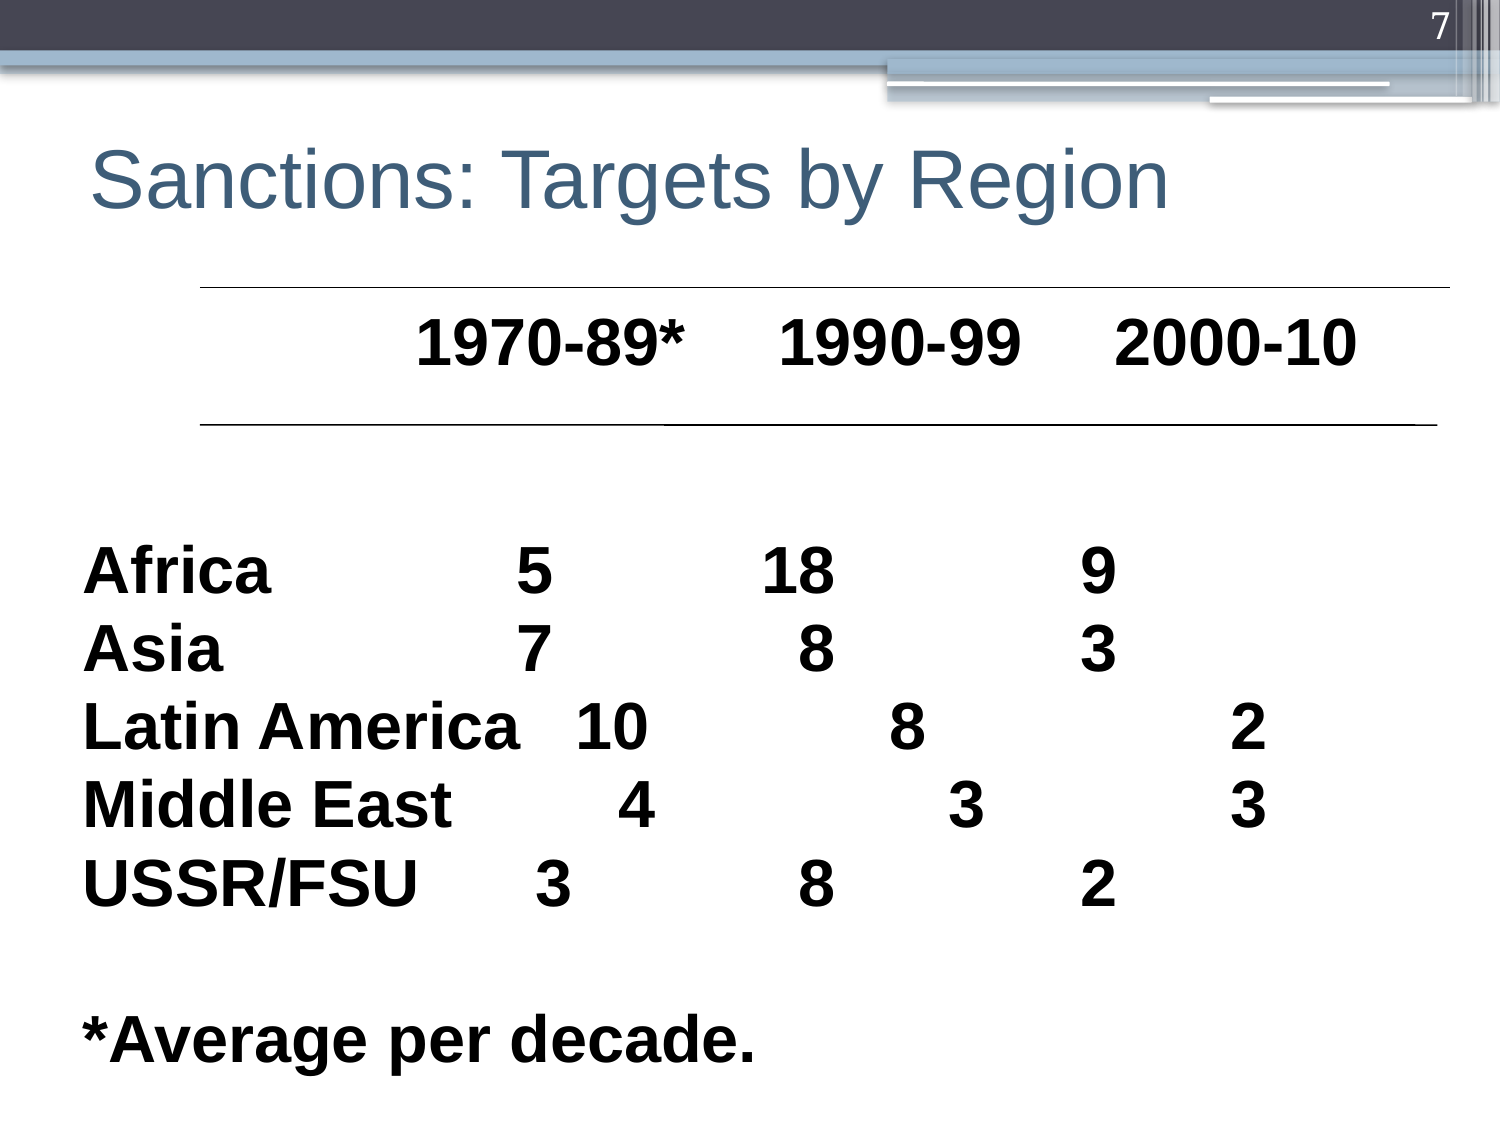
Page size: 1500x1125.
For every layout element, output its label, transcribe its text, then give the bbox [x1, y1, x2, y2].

list 1970-89* 1990-99 2000-10 Africa 5 18 9 Asia 7 8 3 Latin America 10 8 2 Middle East 4 3 3 USSR/FSU 3 8 2 *Average per decade. [50, 299, 1450, 1026]
title Sanctions: Targets by Region [75, 87, 1425, 263]
slide_number 7 [1341, 0, 1466, 61]
